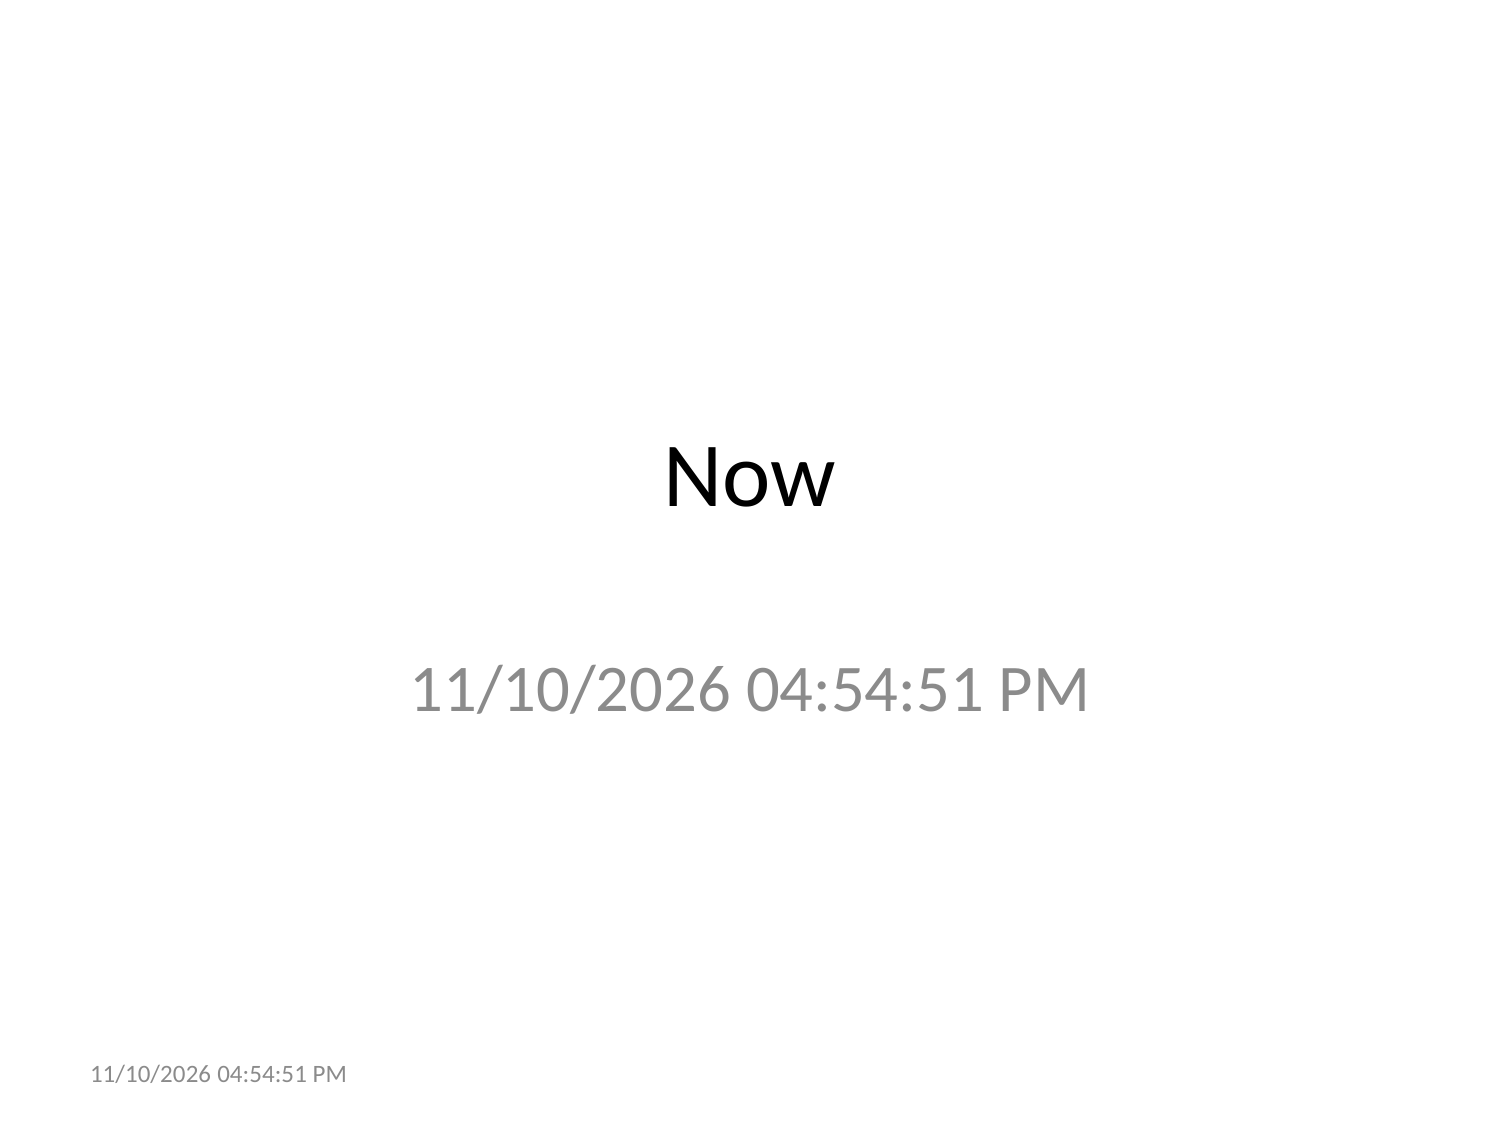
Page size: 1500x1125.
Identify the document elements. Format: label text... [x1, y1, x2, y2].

subtitle 2011-12-19 10:20:04 AM [225, 637, 1275, 925]
title Now [112, 349, 1388, 591]
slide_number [75, 1042, 425, 1103]
